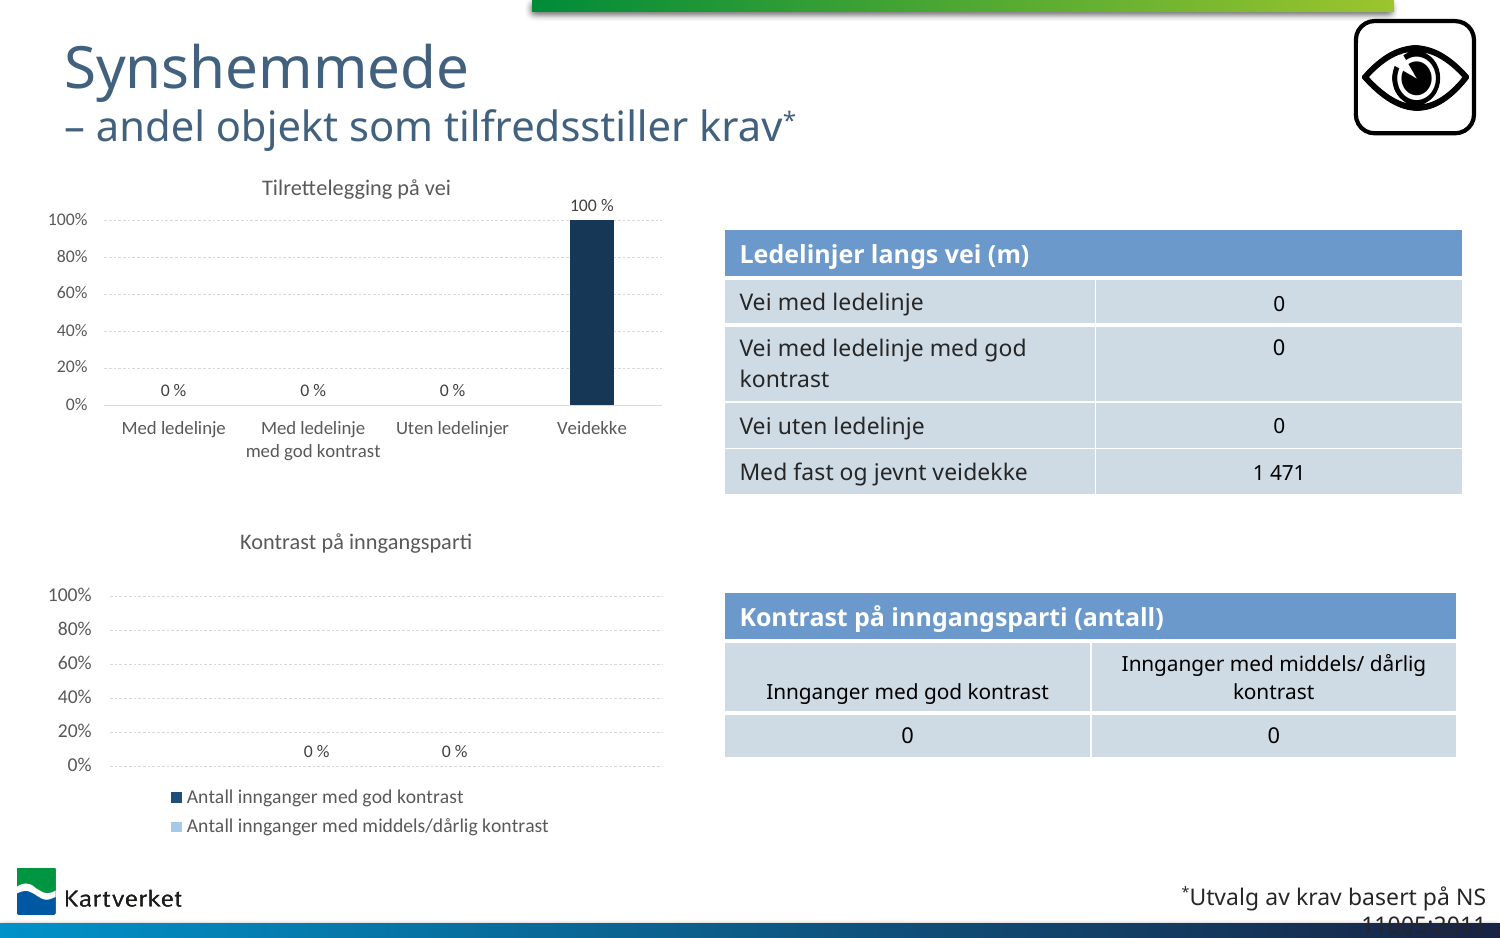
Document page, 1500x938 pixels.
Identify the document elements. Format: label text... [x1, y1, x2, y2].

table_cell Vei med ledelinje [725, 280, 1095, 323]
table_cell 0 [725, 715, 1090, 757]
table_cell 0 [1092, 715, 1456, 757]
table_cell 1 471 [1096, 449, 1462, 494]
text_box *Utvalg av krav basert på NS 11005:2011 [1068, 873, 1500, 938]
table_header Ledelinjer langs vei (m) [725, 230, 1462, 276]
text_box Synshemmede – andel objekt som tilfredsstiller krav* [49, 24, 1431, 158]
table_cell Vei med ledelinje med god kontrast [725, 327, 1095, 401]
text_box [1355, 20, 1475, 134]
table_cell Vei uten ledelinje [725, 403, 1095, 448]
picture [41, 520, 673, 846]
picture [41, 166, 673, 492]
table_cell 0 [1096, 327, 1462, 401]
table_cell Med fast og jevnt veidekke [725, 449, 1095, 494]
table_cell 0 [1096, 280, 1462, 323]
table_cell 0 [1096, 403, 1462, 448]
table_cell Innganger med middels/ dårlig kontrast [1092, 643, 1456, 711]
table_cell Innganger med god kontrast [725, 643, 1090, 711]
table_header Kontrast på inngangsparti (antall) [725, 593, 1456, 639]
